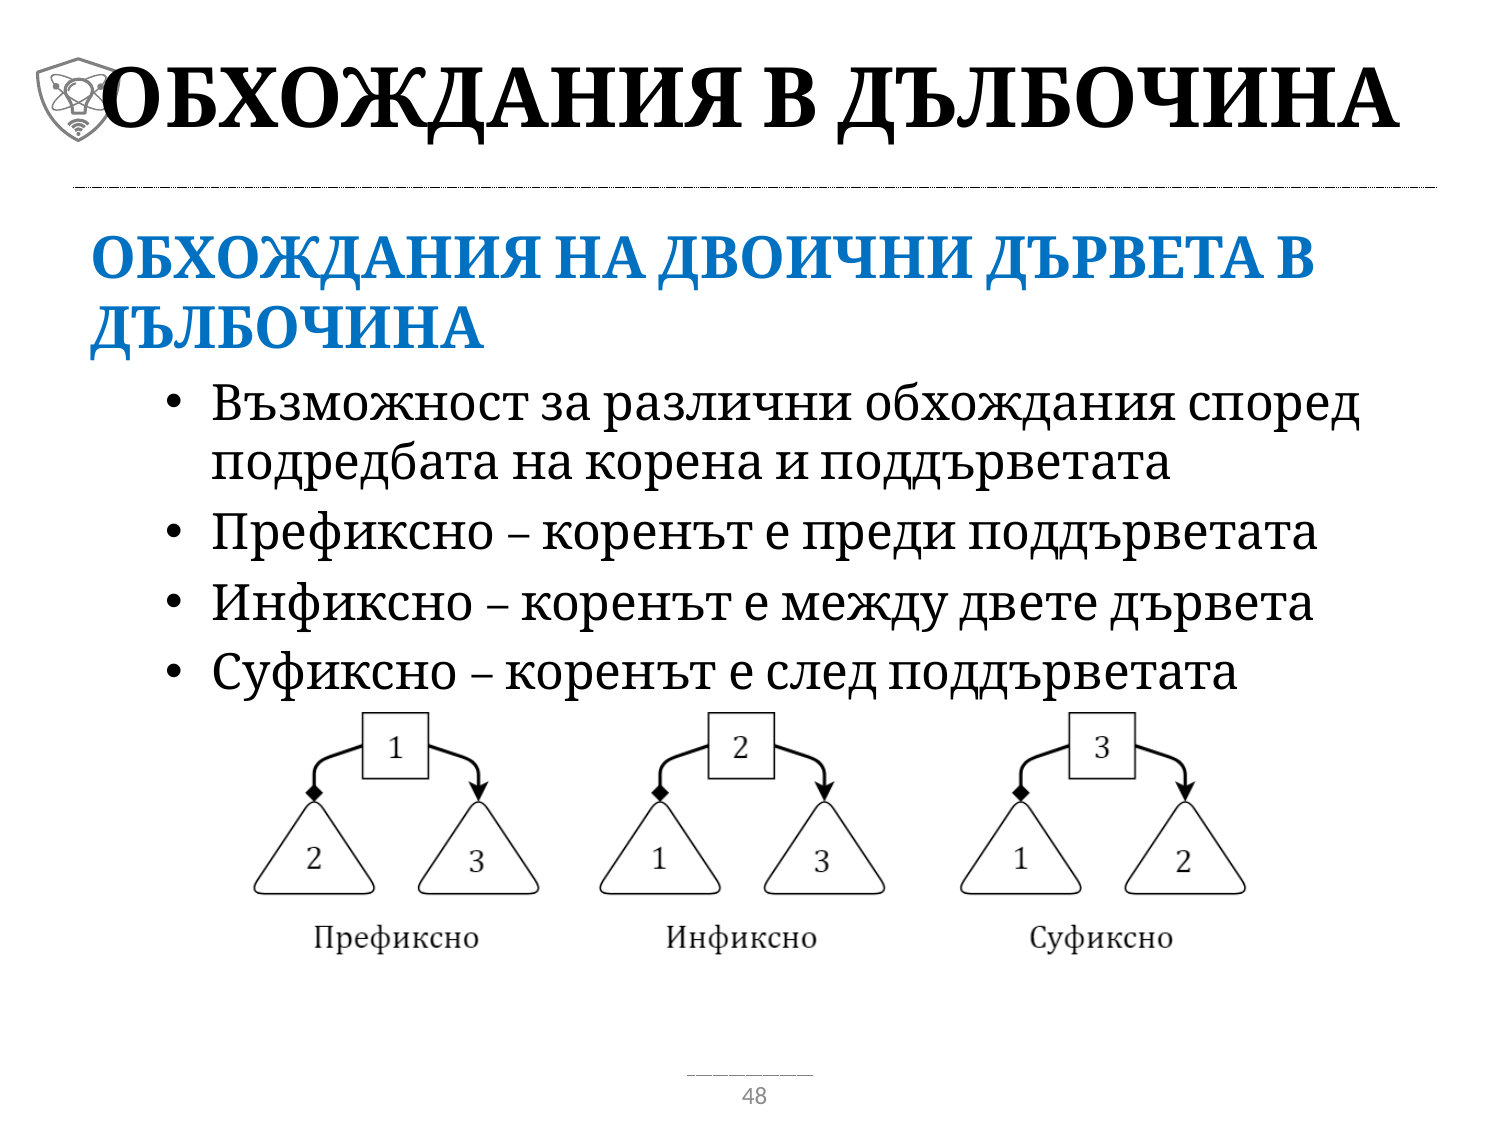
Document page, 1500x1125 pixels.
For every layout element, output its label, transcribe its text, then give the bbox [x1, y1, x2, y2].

list Обхождания на двоични дървета в дълбочина Възможност за различни обхождания според подредбата на корена и поддърветата Префиксно – коренът е преди поддърветата Инфиксно – коренът е между двете дървета Суфиксно – коренът е след поддърветата [75, 212, 1450, 1063]
title Обхождания в дълбочина [0, 0, 1500, 188]
slide_number 48 [579, 1065, 930, 1125]
picture [246, 712, 1254, 961]
